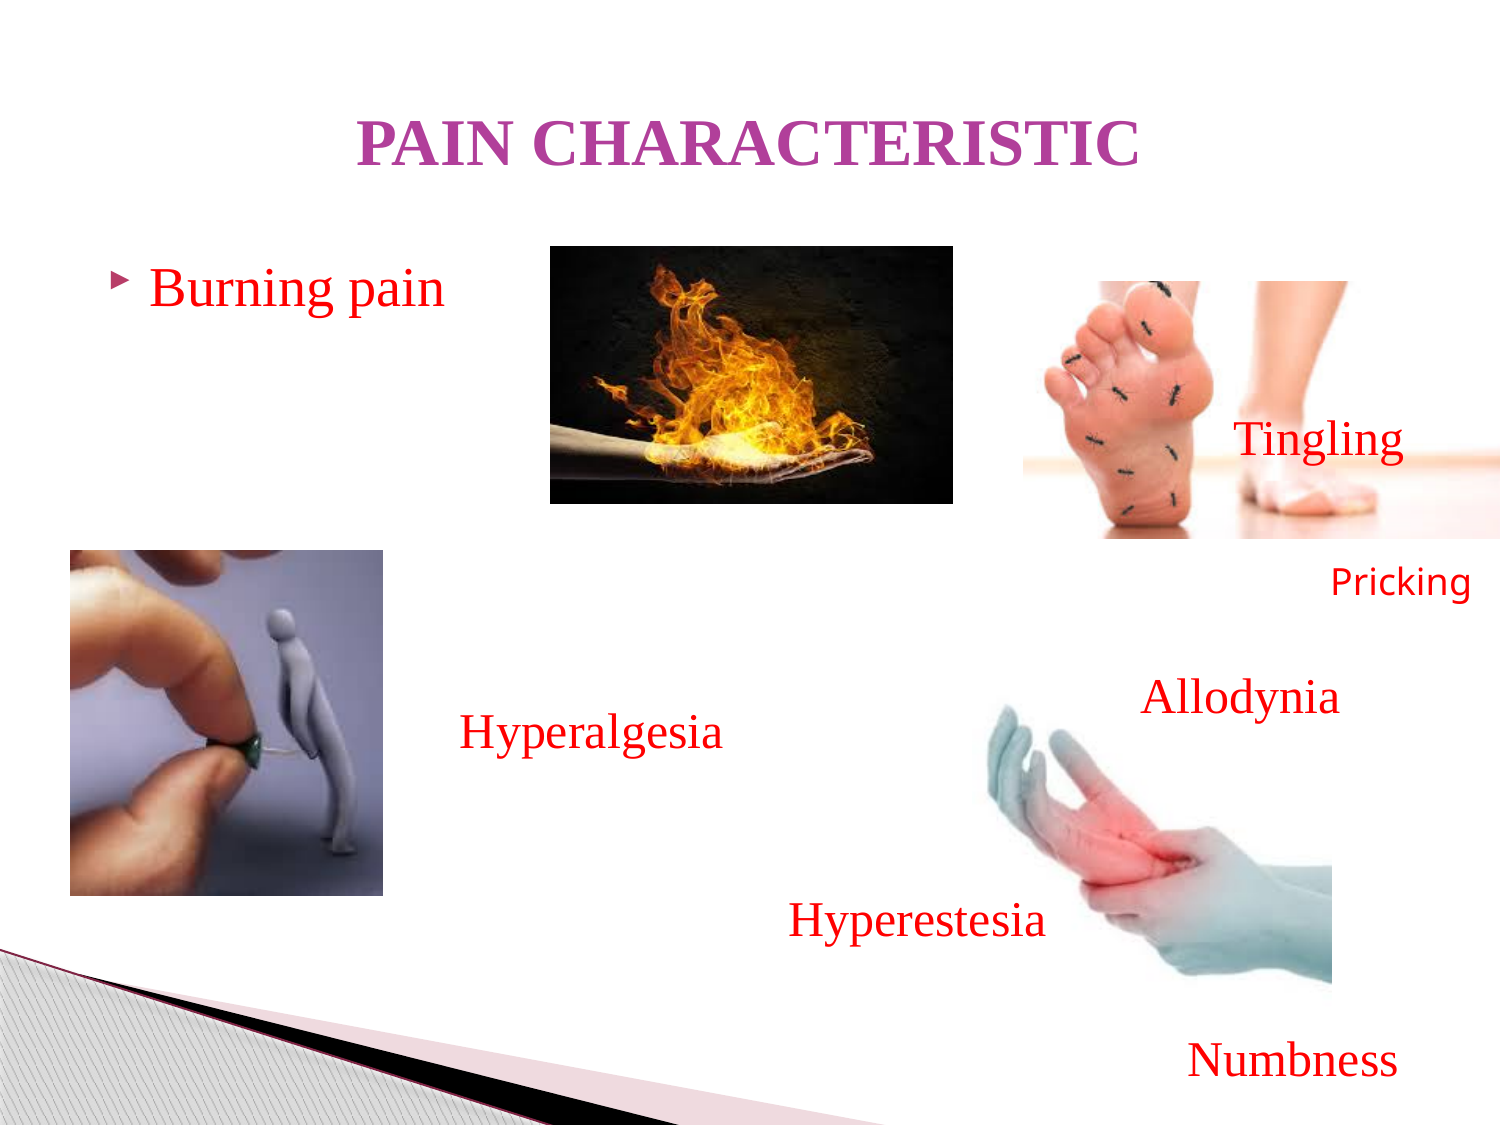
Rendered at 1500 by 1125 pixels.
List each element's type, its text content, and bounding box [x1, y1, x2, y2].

picture [972, 679, 1333, 1024]
picture [70, 550, 384, 897]
text_box Numbness [1173, 1019, 1415, 1095]
text_box Allodynia [1126, 656, 1369, 731]
list Burning pain [75, 243, 1425, 986]
text_box Hyperestesia [773, 878, 966, 954]
title PAIN CHARACTERISTIC [75, 45, 1425, 233]
text_box Pricking [1315, 551, 1488, 611]
text_box Hyperalgesia [445, 691, 789, 767]
picture [1023, 280, 1500, 540]
picture [550, 245, 953, 505]
